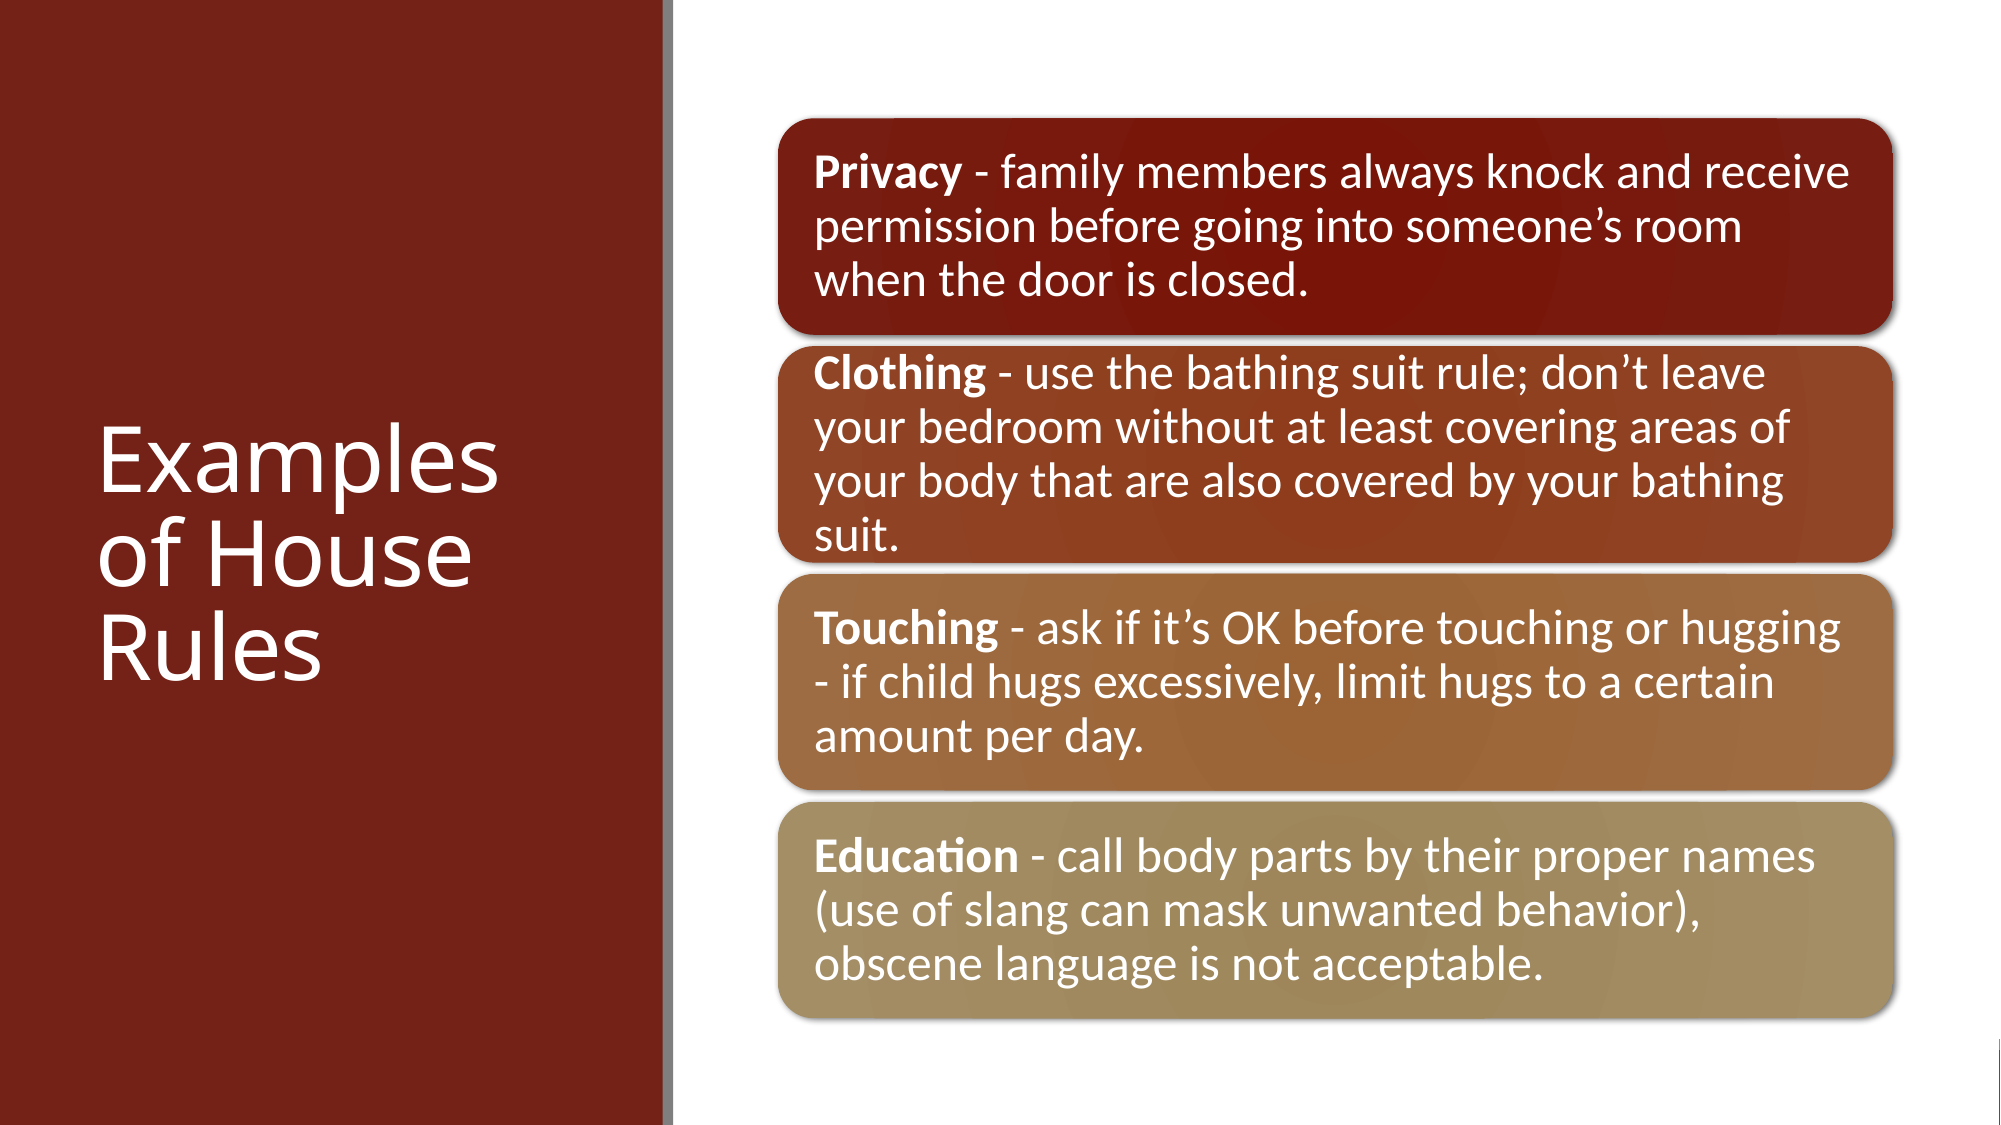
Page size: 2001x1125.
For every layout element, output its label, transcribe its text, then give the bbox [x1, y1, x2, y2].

text_box [674, 0, 2000, 1125]
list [777, 104, 1894, 1033]
text_box [661, 0, 674, 1125]
text_box [0, 0, 661, 1125]
title Examples of House Rules [80, 84, 587, 1032]
